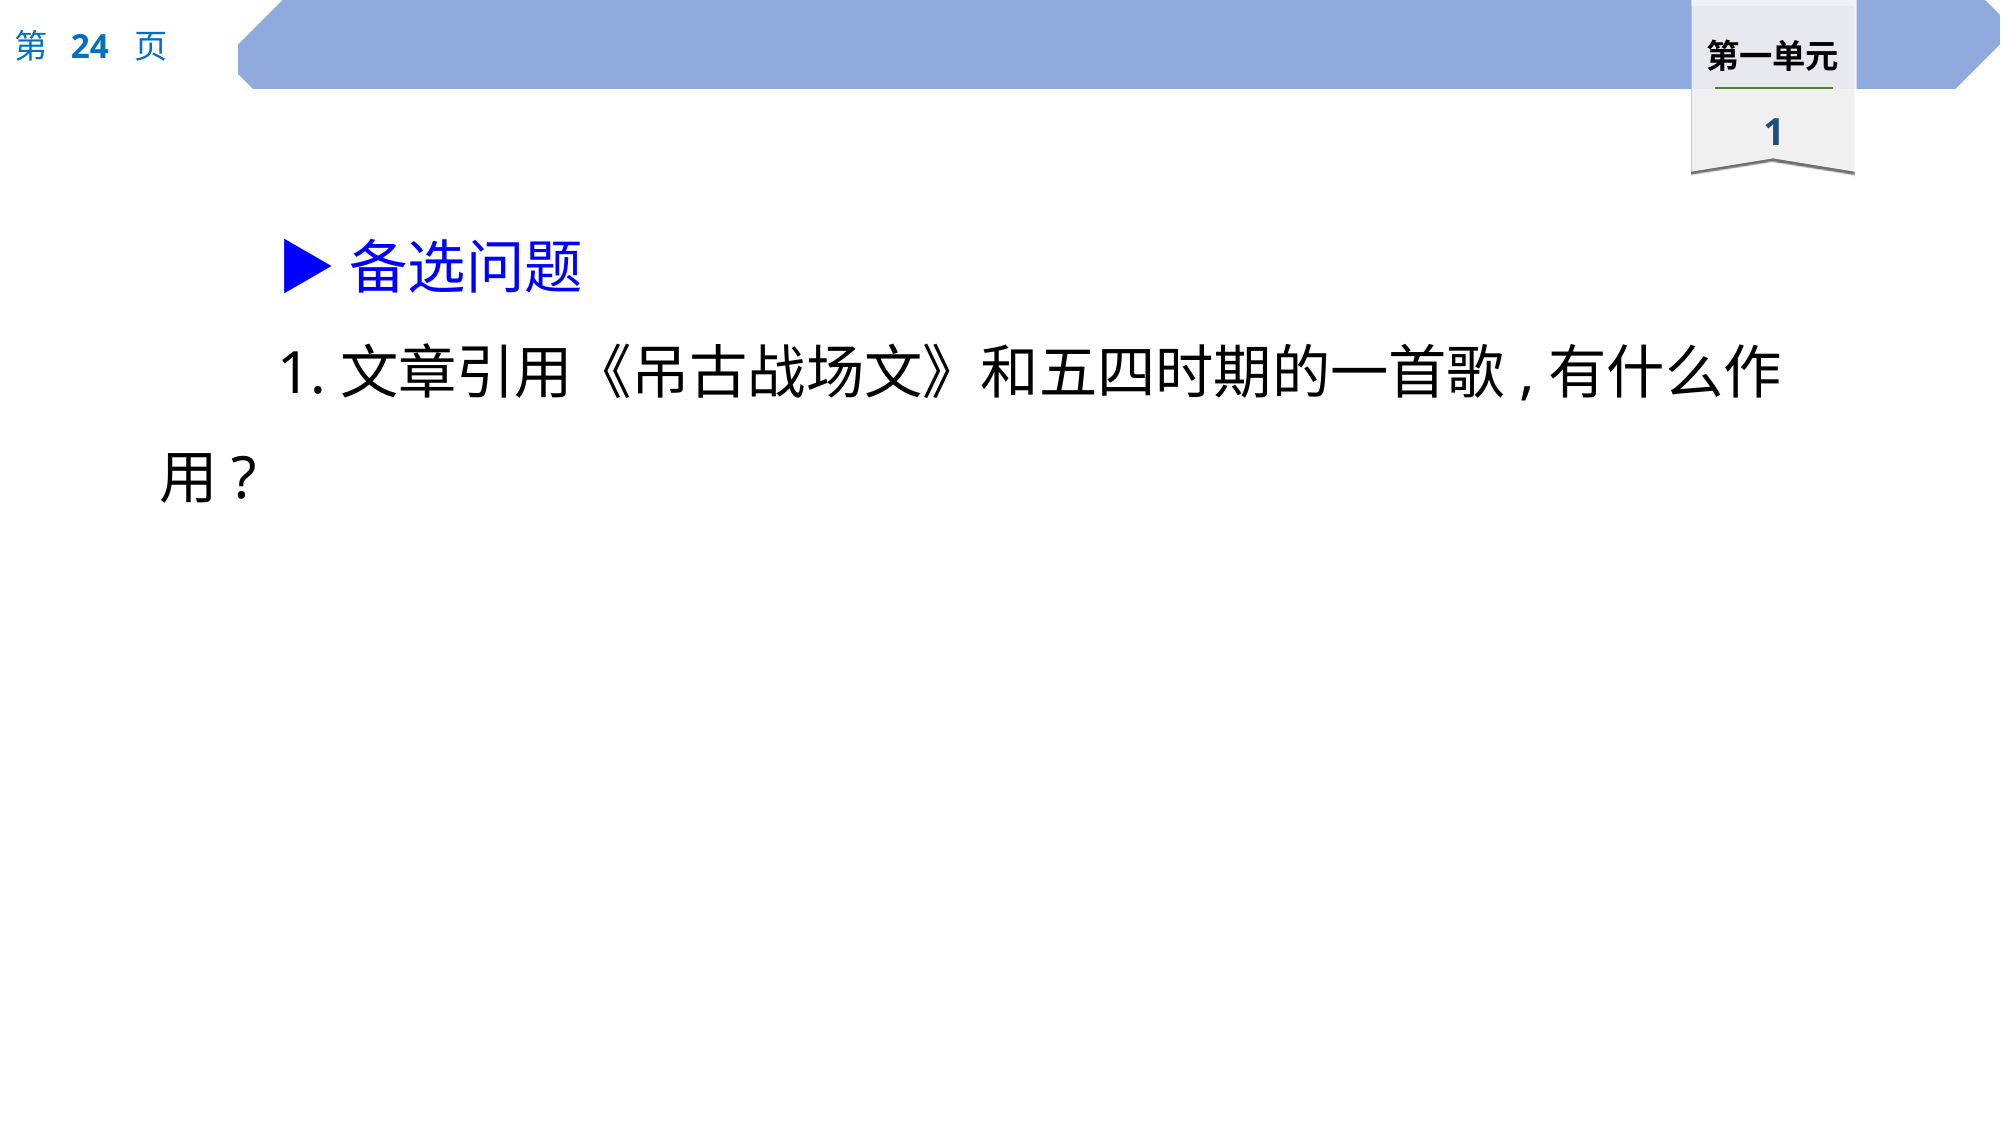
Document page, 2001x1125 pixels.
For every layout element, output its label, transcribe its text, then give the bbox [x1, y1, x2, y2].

list ▶备选问题 [144, 187, 1844, 292]
list 1.文章引用《吊古战场文》和五四时期的一首歌,有什么作用? [144, 292, 1879, 598]
